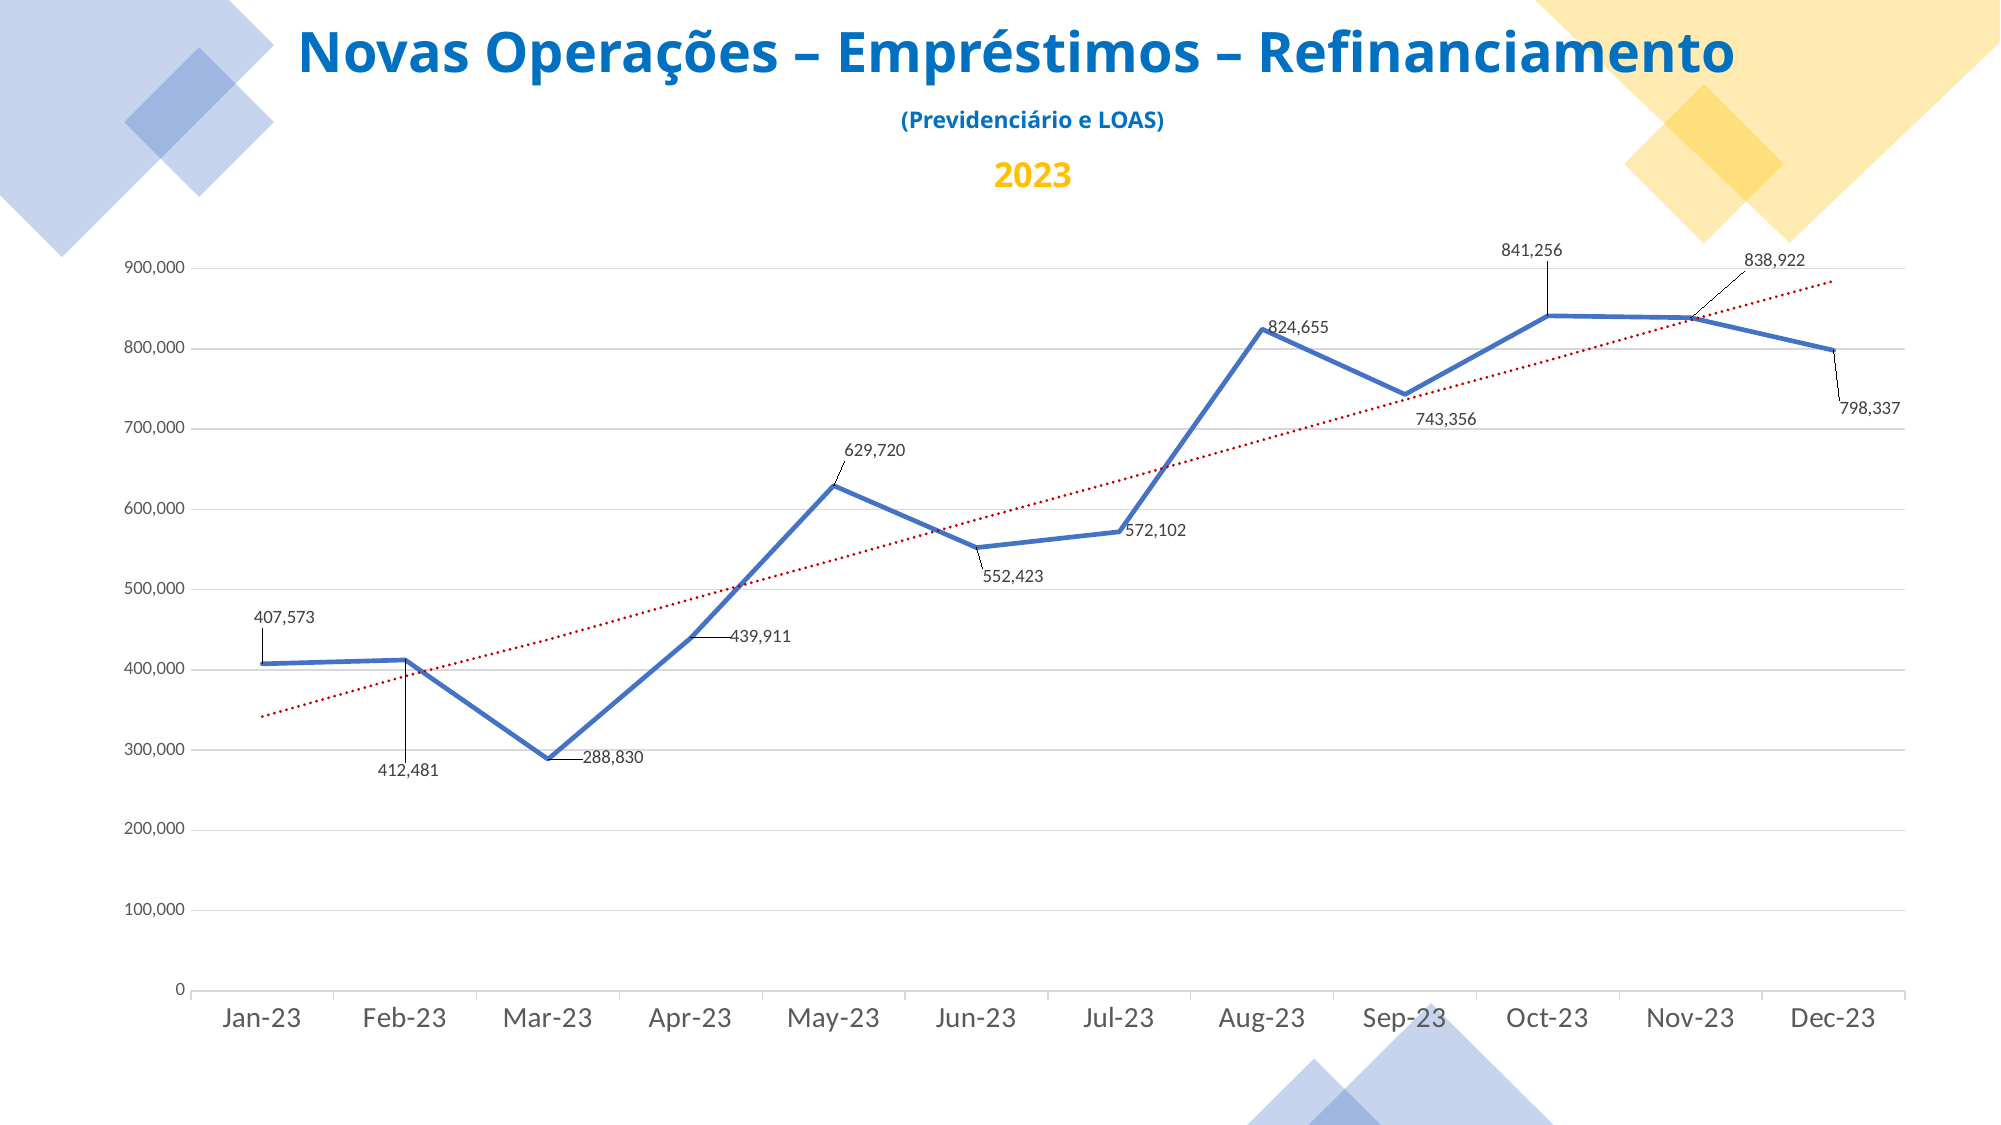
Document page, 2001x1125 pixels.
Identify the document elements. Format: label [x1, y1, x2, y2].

text_box [0, 0, 2000, 1125]
chart [86, 242, 1943, 1052]
